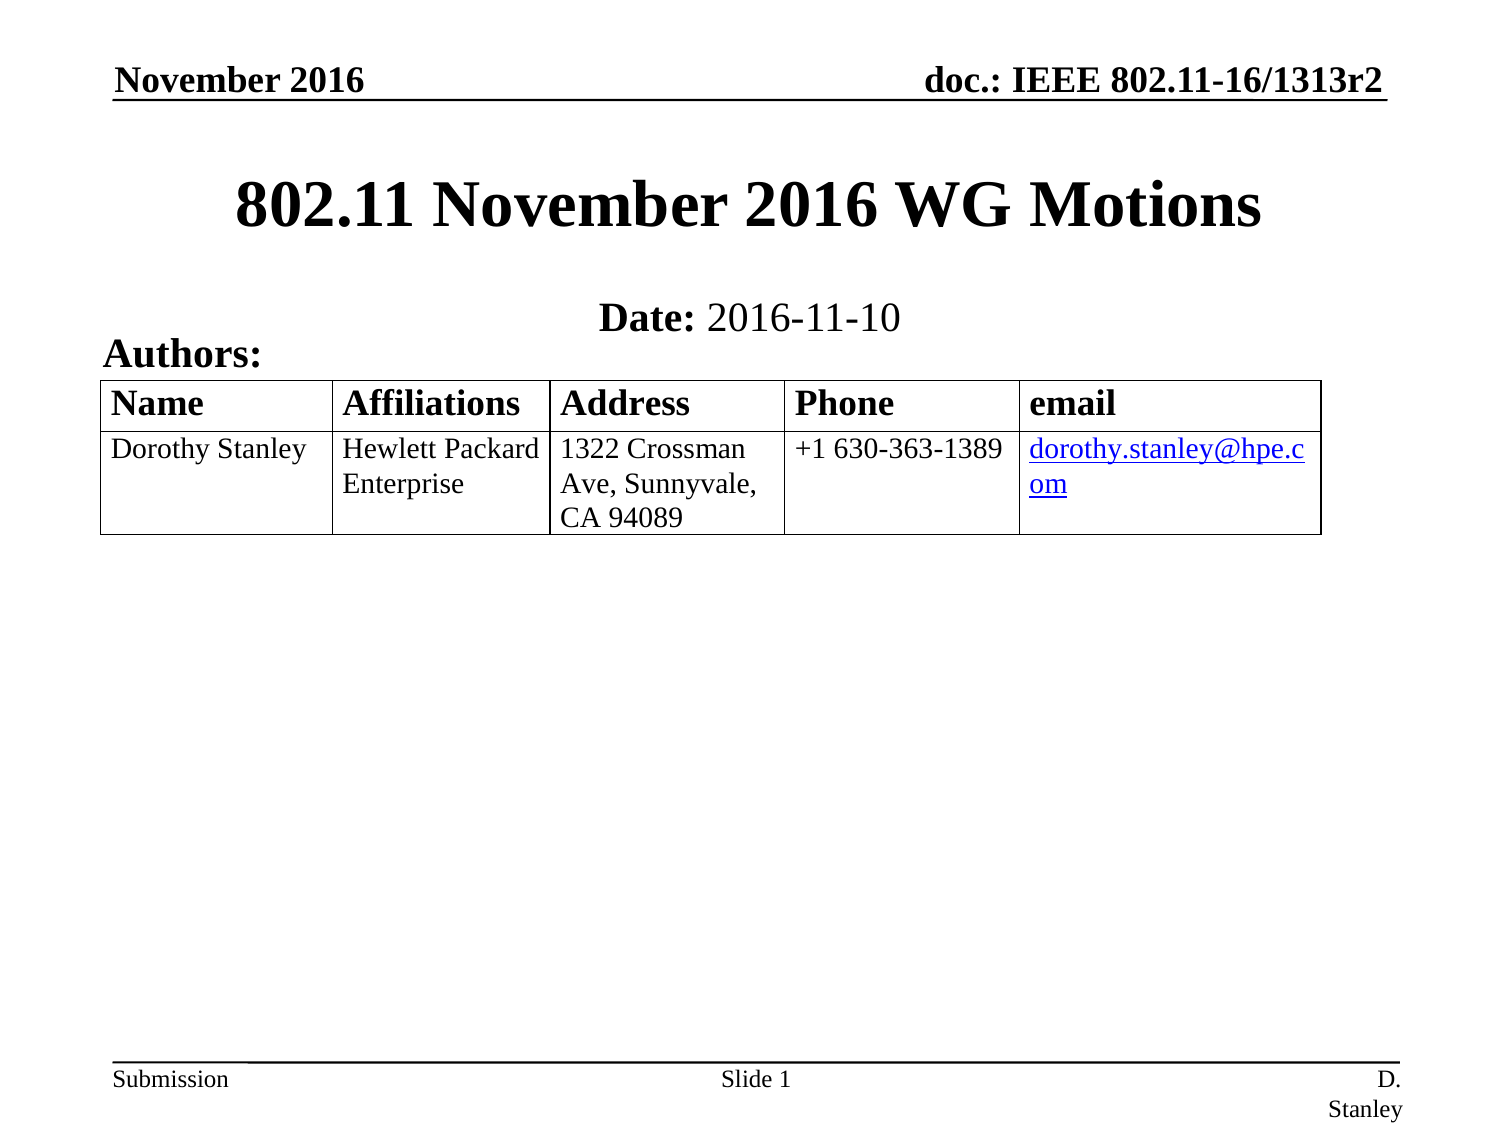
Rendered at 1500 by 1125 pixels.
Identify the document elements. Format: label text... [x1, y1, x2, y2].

slide_number Slide 1 [712, 1061, 800, 1093]
title 802.11 November 2016 WG Motions [112, 112, 1388, 287]
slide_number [114, 54, 374, 101]
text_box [86, 379, 1339, 795]
text_box Authors: [87, 318, 325, 378]
footer D. Stanley, HP Enterprise [1324, 1061, 1402, 1093]
list Date: 2016-11-10 [112, 287, 1388, 350]
